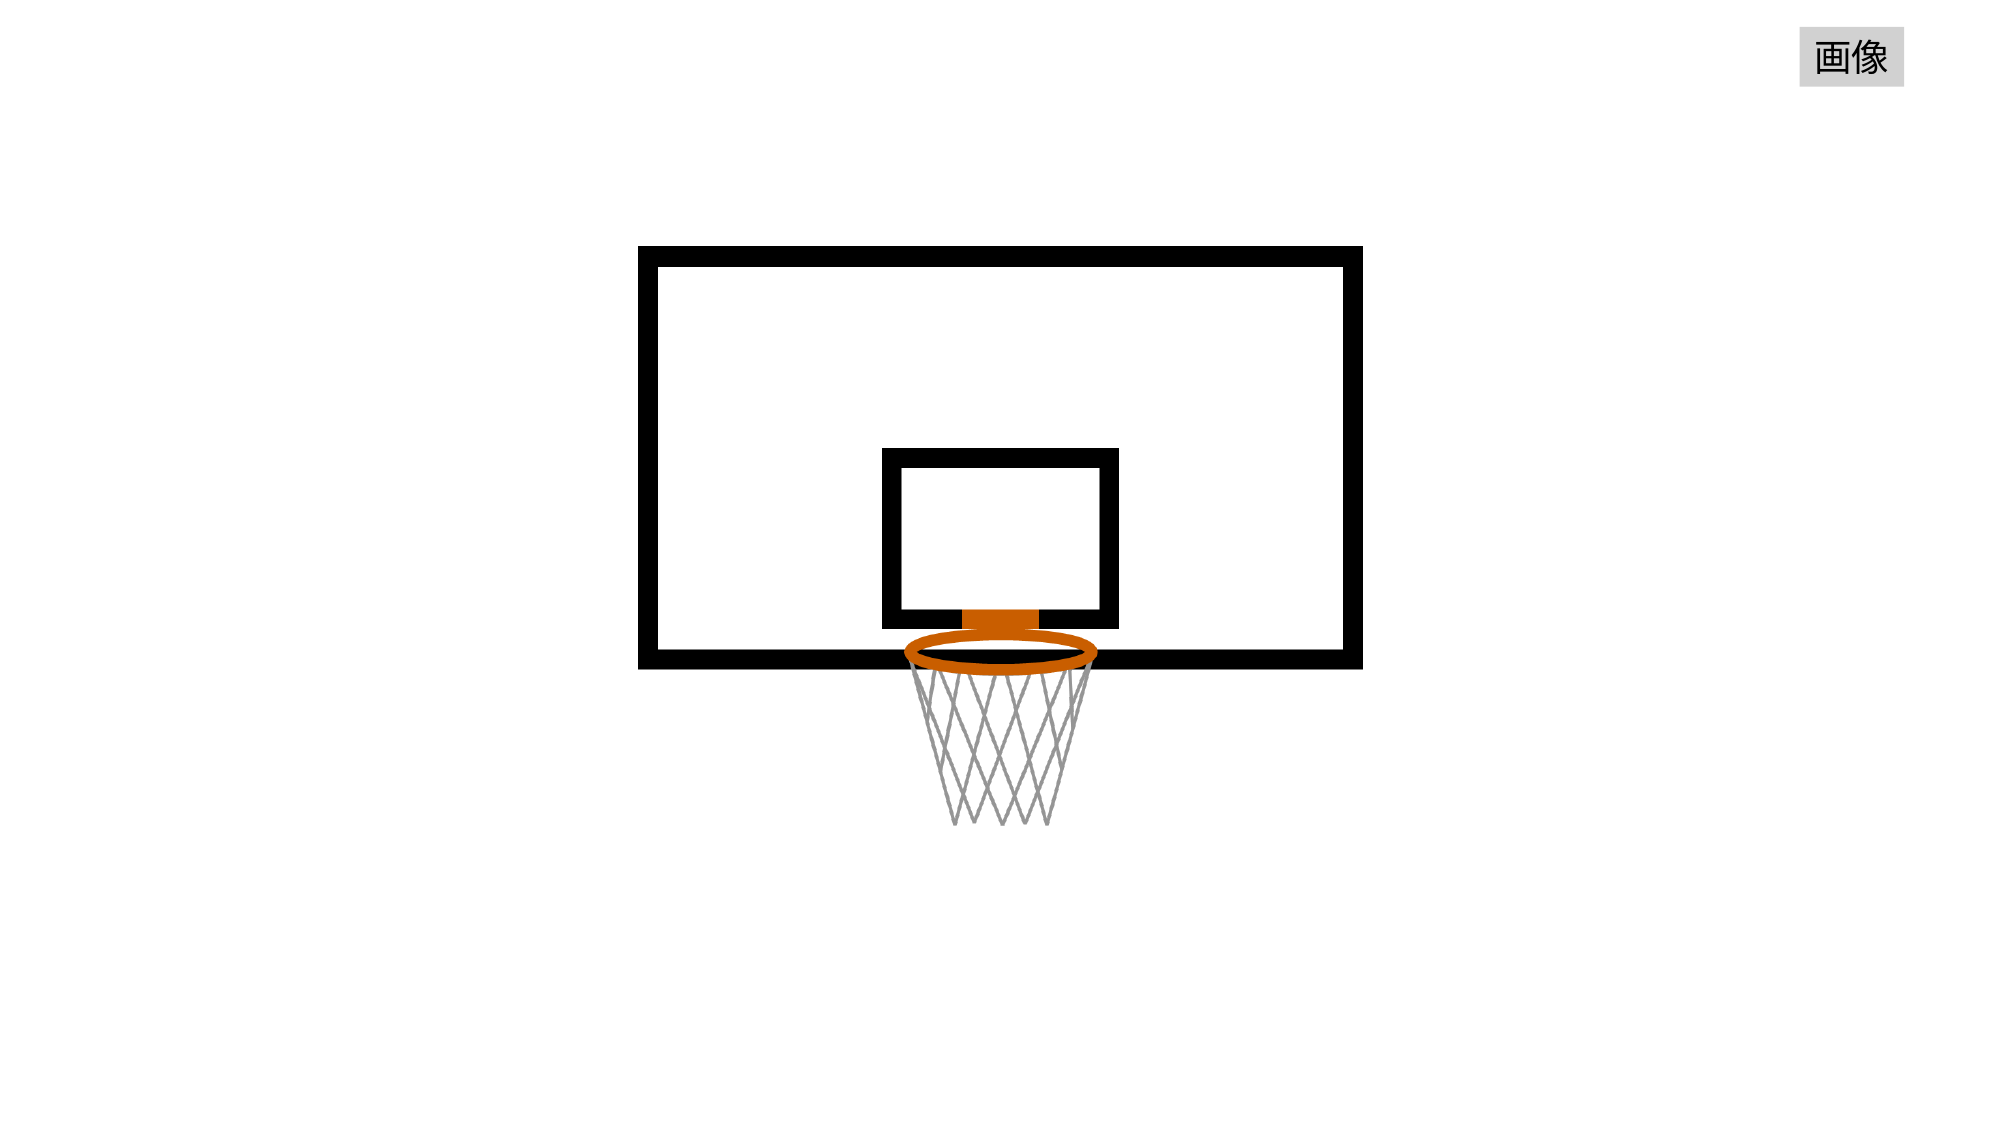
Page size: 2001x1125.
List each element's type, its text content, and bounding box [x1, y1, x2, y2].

text_box 画像 [1799, 26, 1905, 87]
picture [637, 246, 1363, 827]
